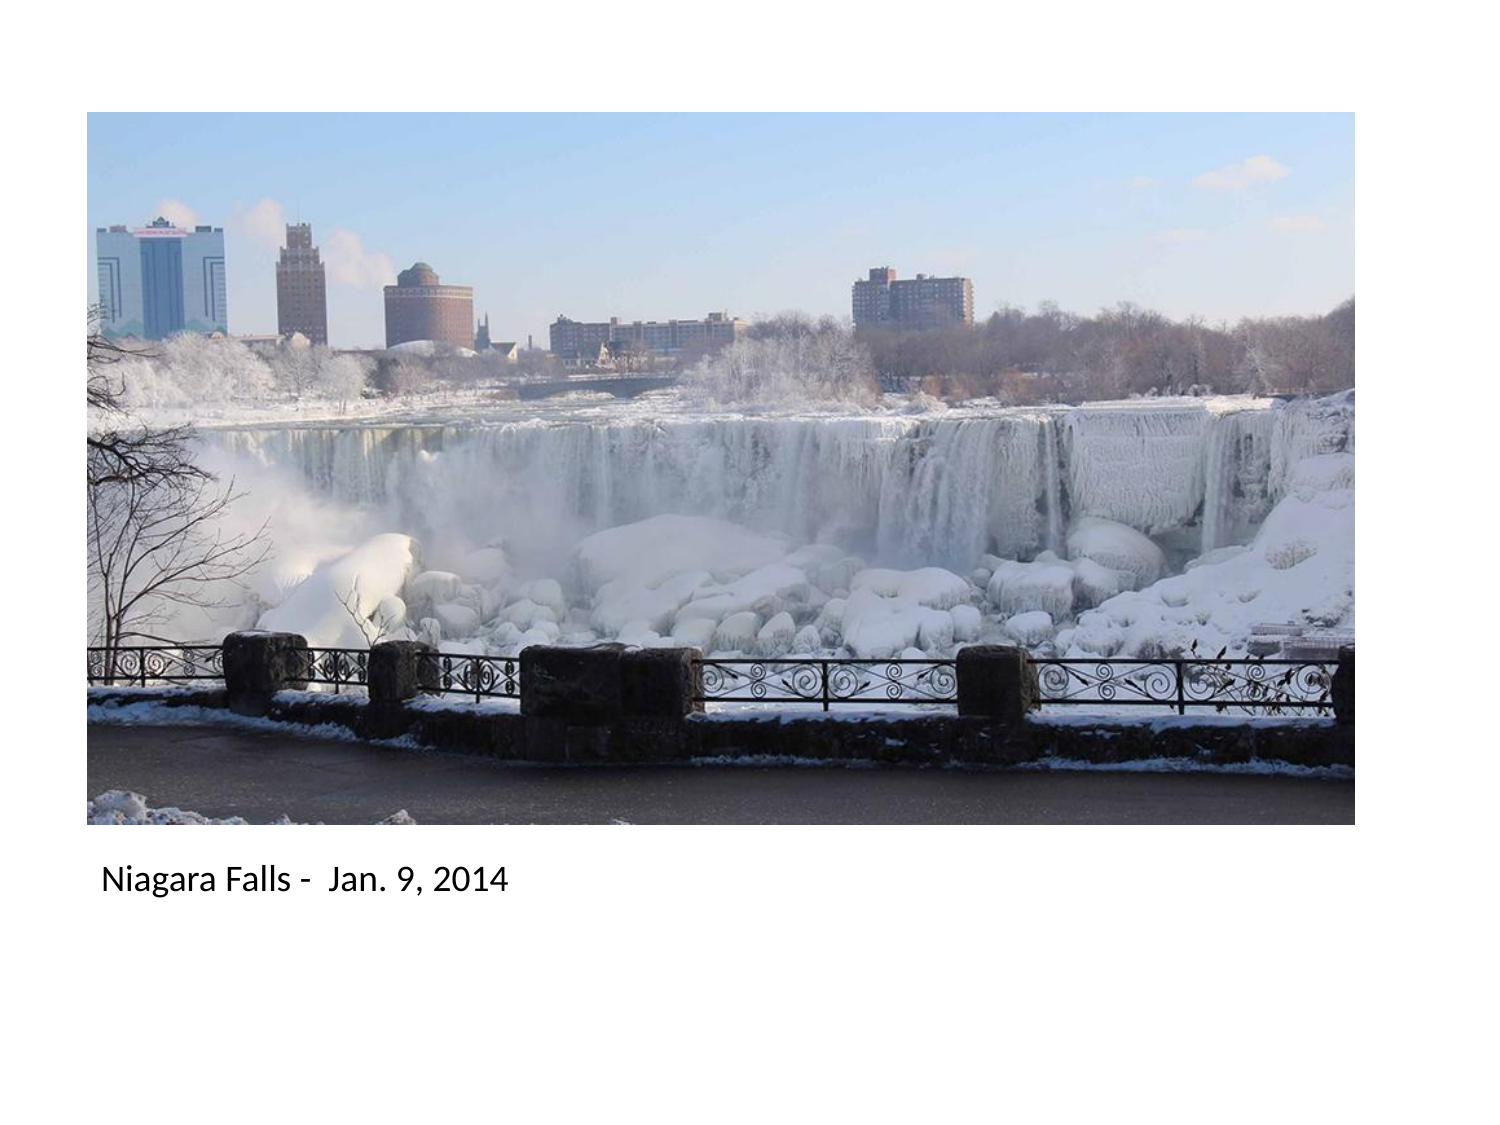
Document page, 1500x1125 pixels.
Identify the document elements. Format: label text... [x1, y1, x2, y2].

picture [87, 112, 1355, 826]
text_box Niagara Falls - Jan. 9, 2014 [86, 846, 837, 907]
